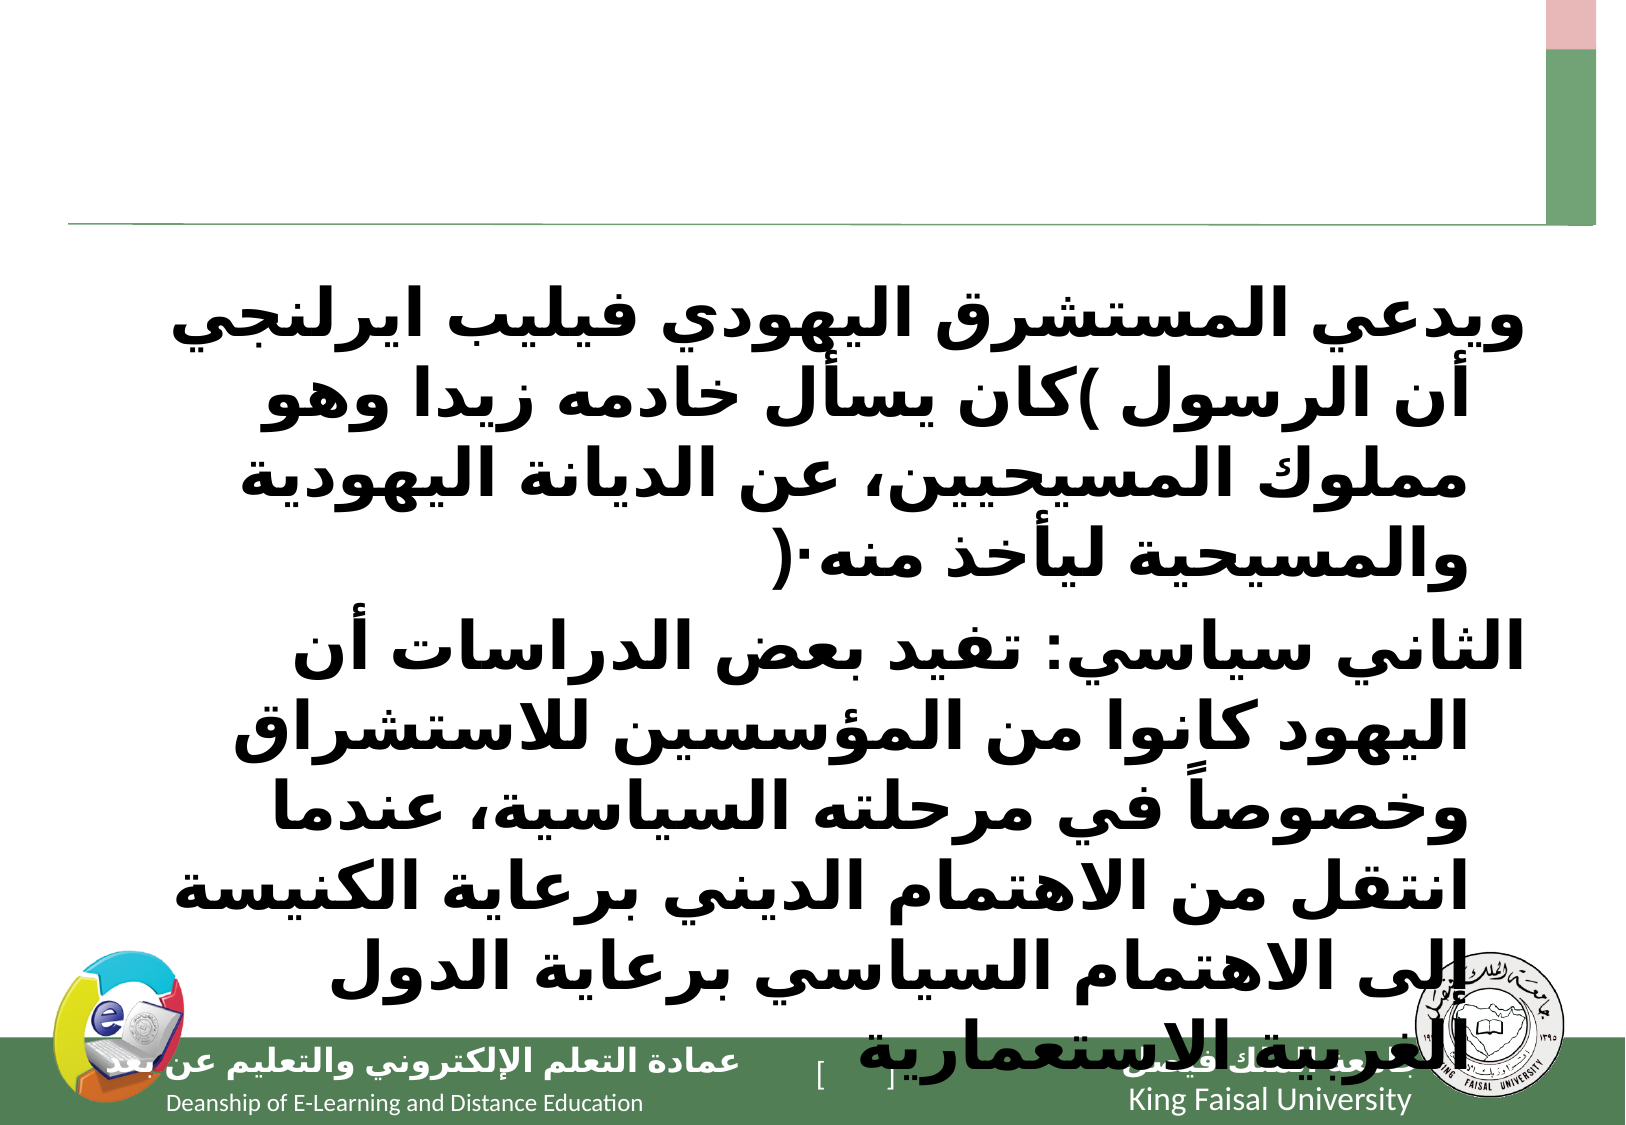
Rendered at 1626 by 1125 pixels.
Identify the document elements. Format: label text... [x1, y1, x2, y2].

picture [50, 949, 188, 1104]
picture [170, 1097, 178, 1104]
picture [1412, 949, 1567, 1100]
list ويدعي المستشرق اليهودي فيليب ايرلنجي أن الرسول )كان يسأل خادمه زيدا وهو مملوك المسيحيين، عن الديانة اليهودية والمسيحية ليأخذ منه·( الثاني سياسي: تفيد بعض الدراسات أن اليهود كانوا من المؤسسين للاستشراق وخصوصاً في مرحلته السياسية، عندما انتقل من الاهتمام الديني برعاية الكنيسة إلى الاهتمام السياسي برعاية الدول الغربية الاستعمارية [80, 262, 1544, 1006]
